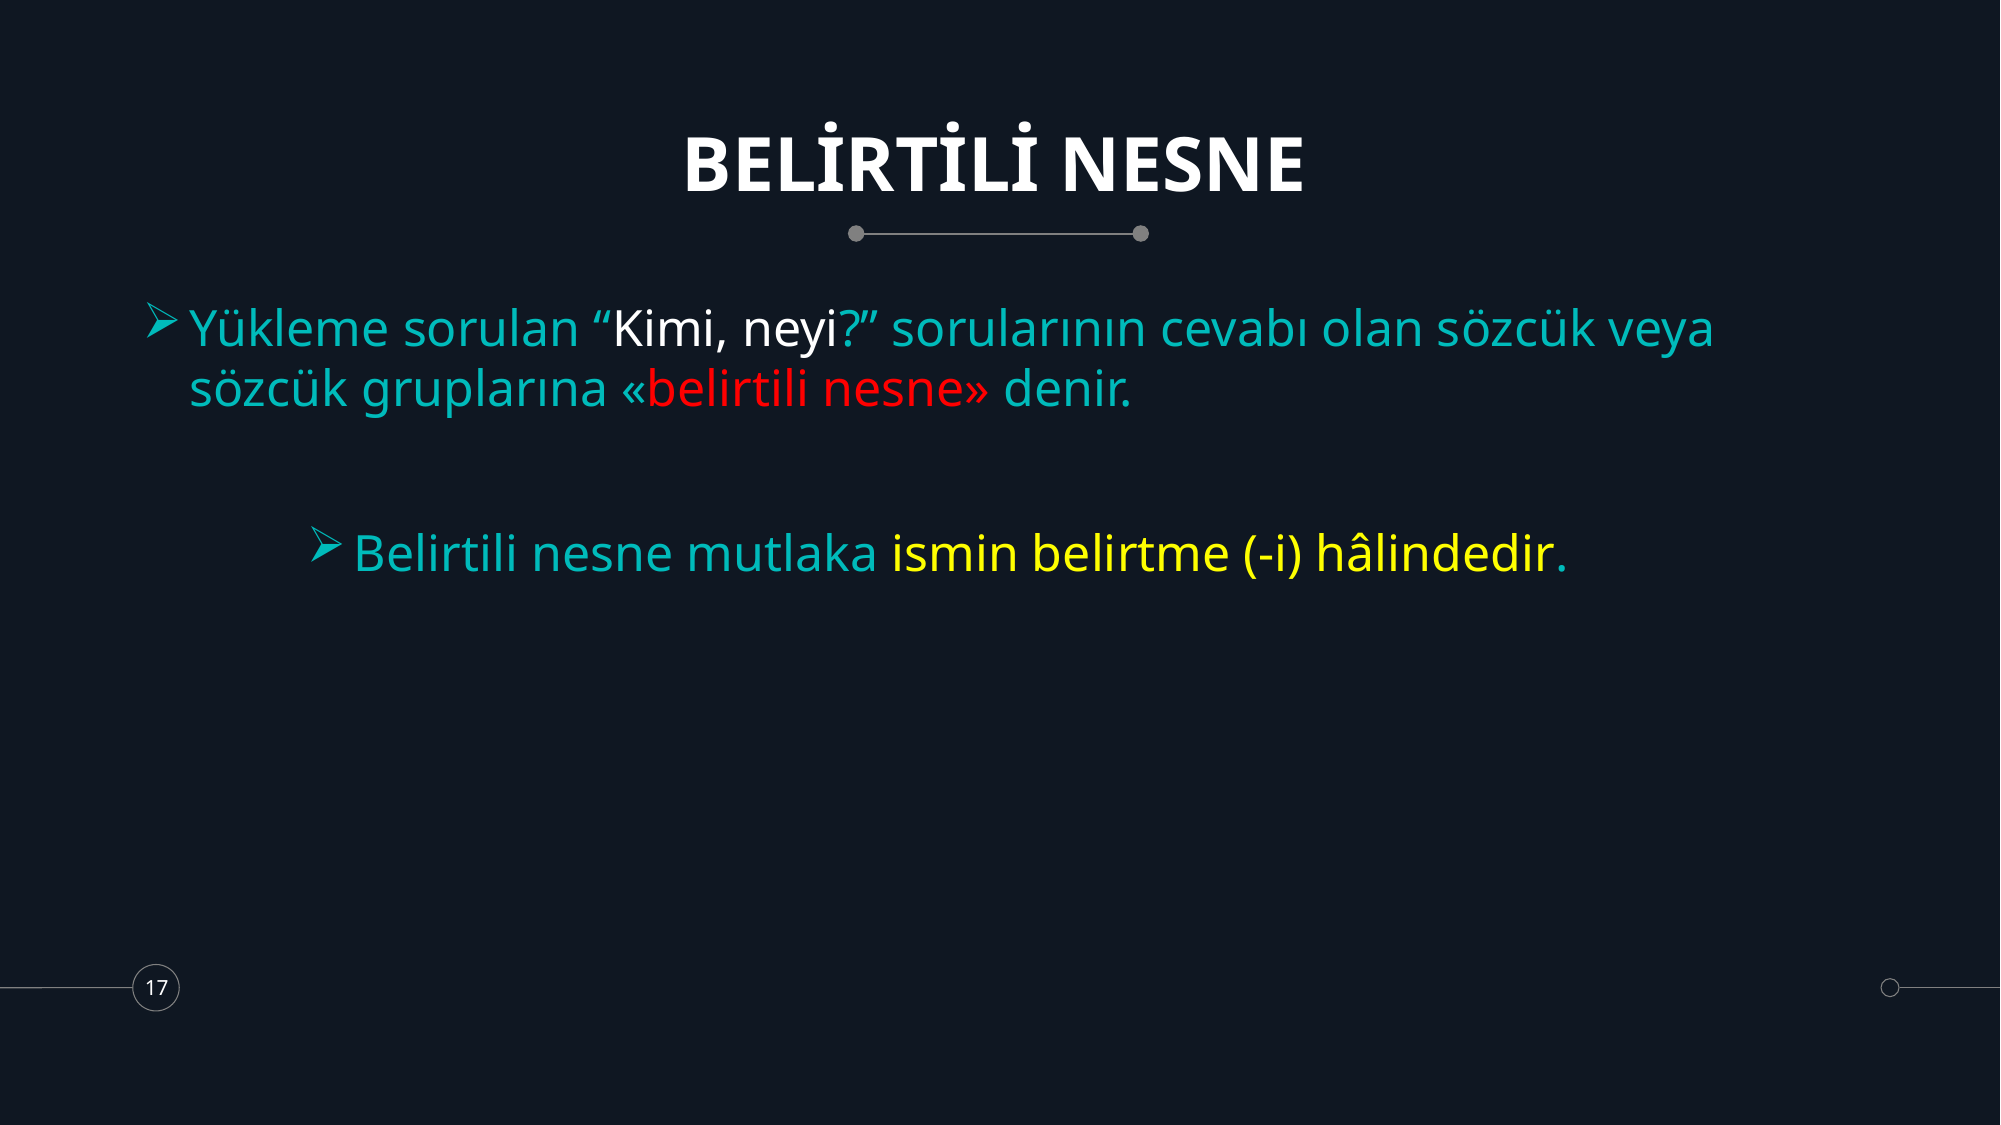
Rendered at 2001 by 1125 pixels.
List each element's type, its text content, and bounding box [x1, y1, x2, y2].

text_box Yükleme sorulan “Kimi, neyi?” sorularının cevabı olan sözcük veya sözcük gruplarına «belirtili nesne» denir. [127, 289, 1886, 424]
slide_number 17 [127, 964, 186, 1014]
title BELİRTİLİ NESNE [345, 114, 1644, 208]
text_box Belirtili nesne mutlaka ismin belirtme (-i) hâlindedir. [292, 513, 1808, 589]
